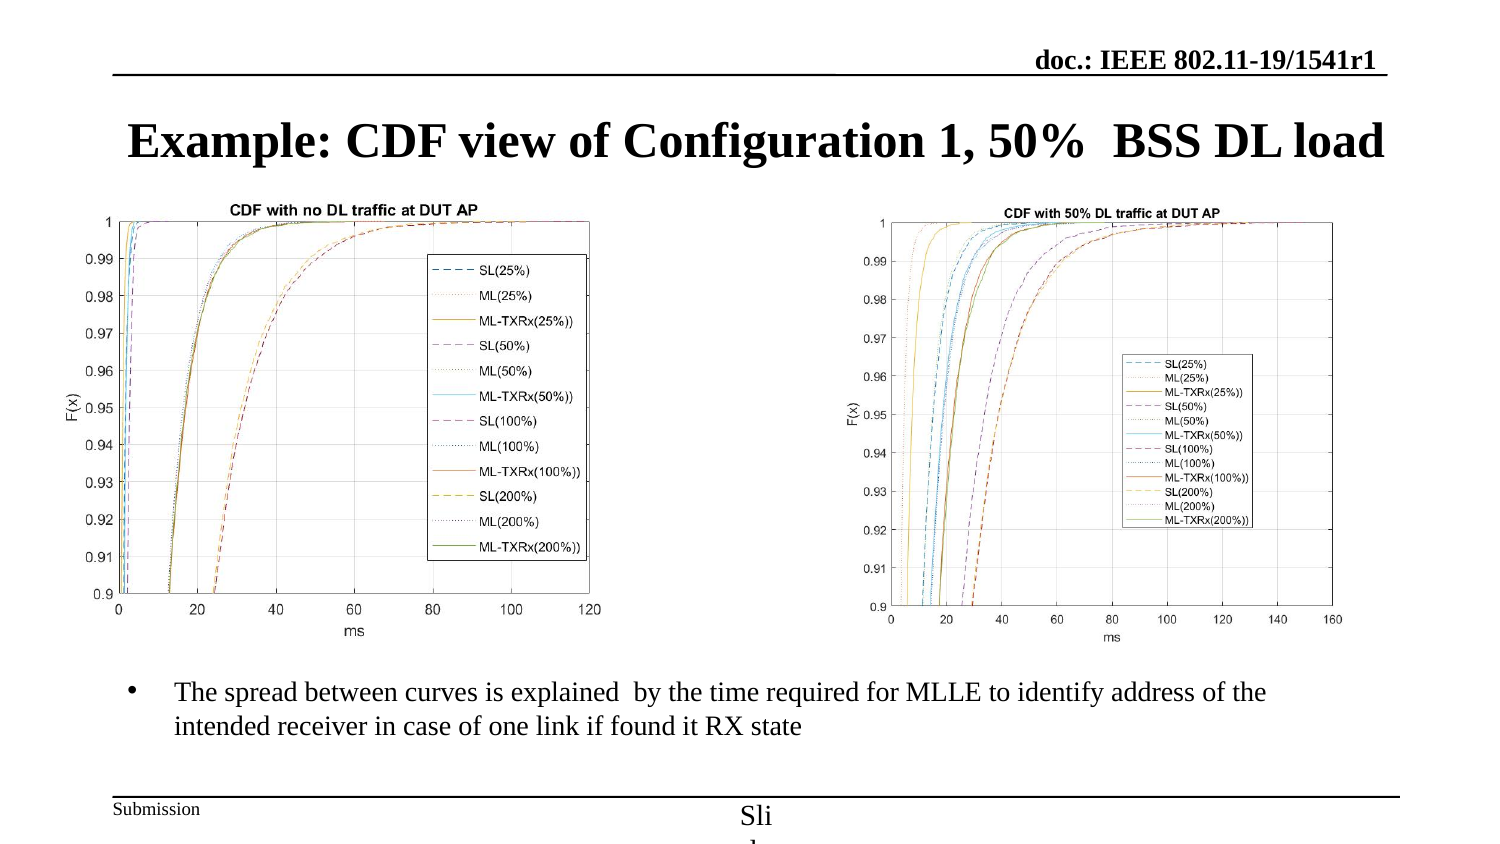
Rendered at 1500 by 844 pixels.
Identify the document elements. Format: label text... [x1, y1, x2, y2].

slide_number Slide 9 [738, 796, 774, 833]
text_box The spread between curves is explained by the time required for MLLE to identify address of the intended receiver in case of one link if found it RX state [112, 665, 1387, 748]
picture [40, 187, 648, 643]
title Example: CDF view of Configuration 1, 50% BSS DL load [104, 79, 1409, 196]
picture [817, 187, 1387, 659]
